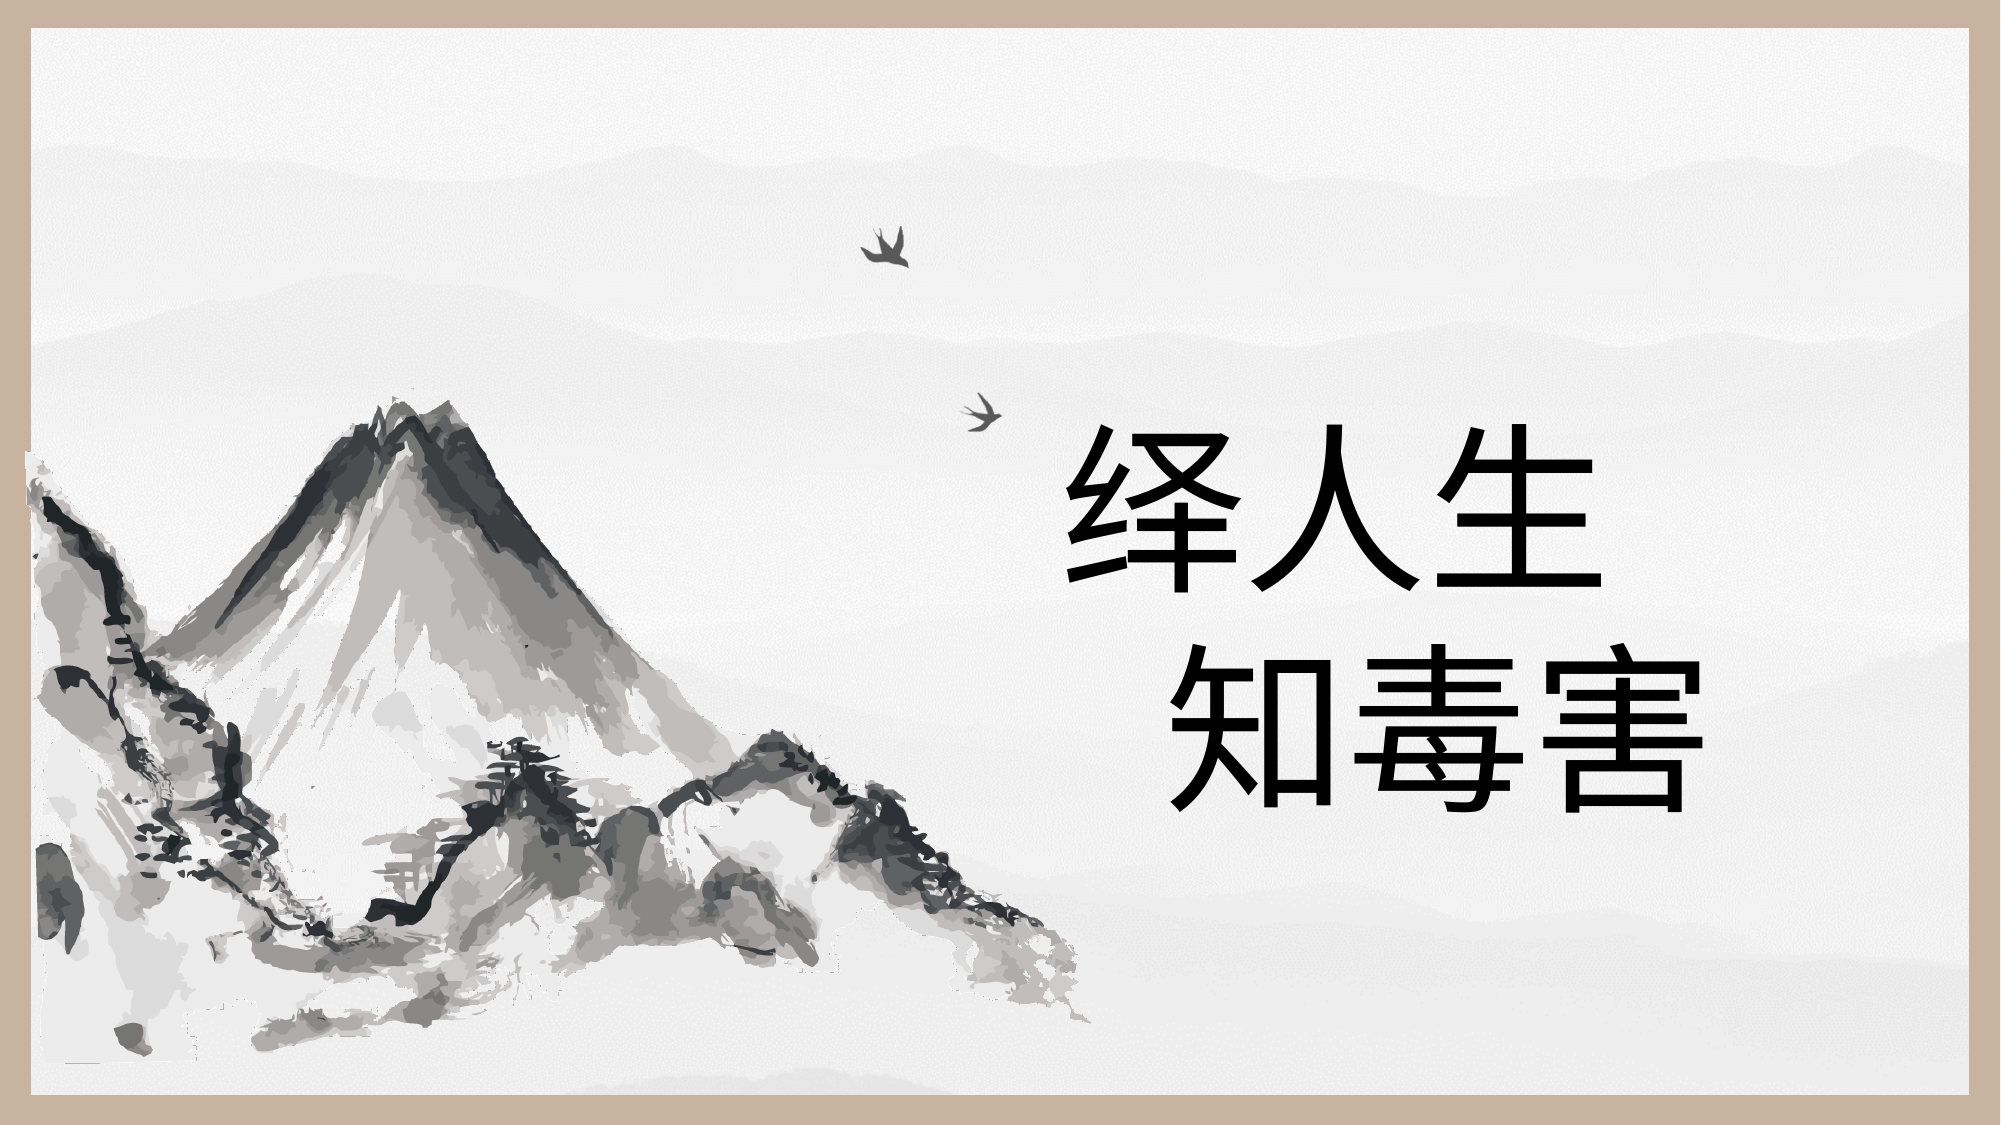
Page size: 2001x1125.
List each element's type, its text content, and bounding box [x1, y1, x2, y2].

picture [25, 28, 1969, 1095]
text_box 绎人生 知毒害 [1092, 387, 1824, 843]
